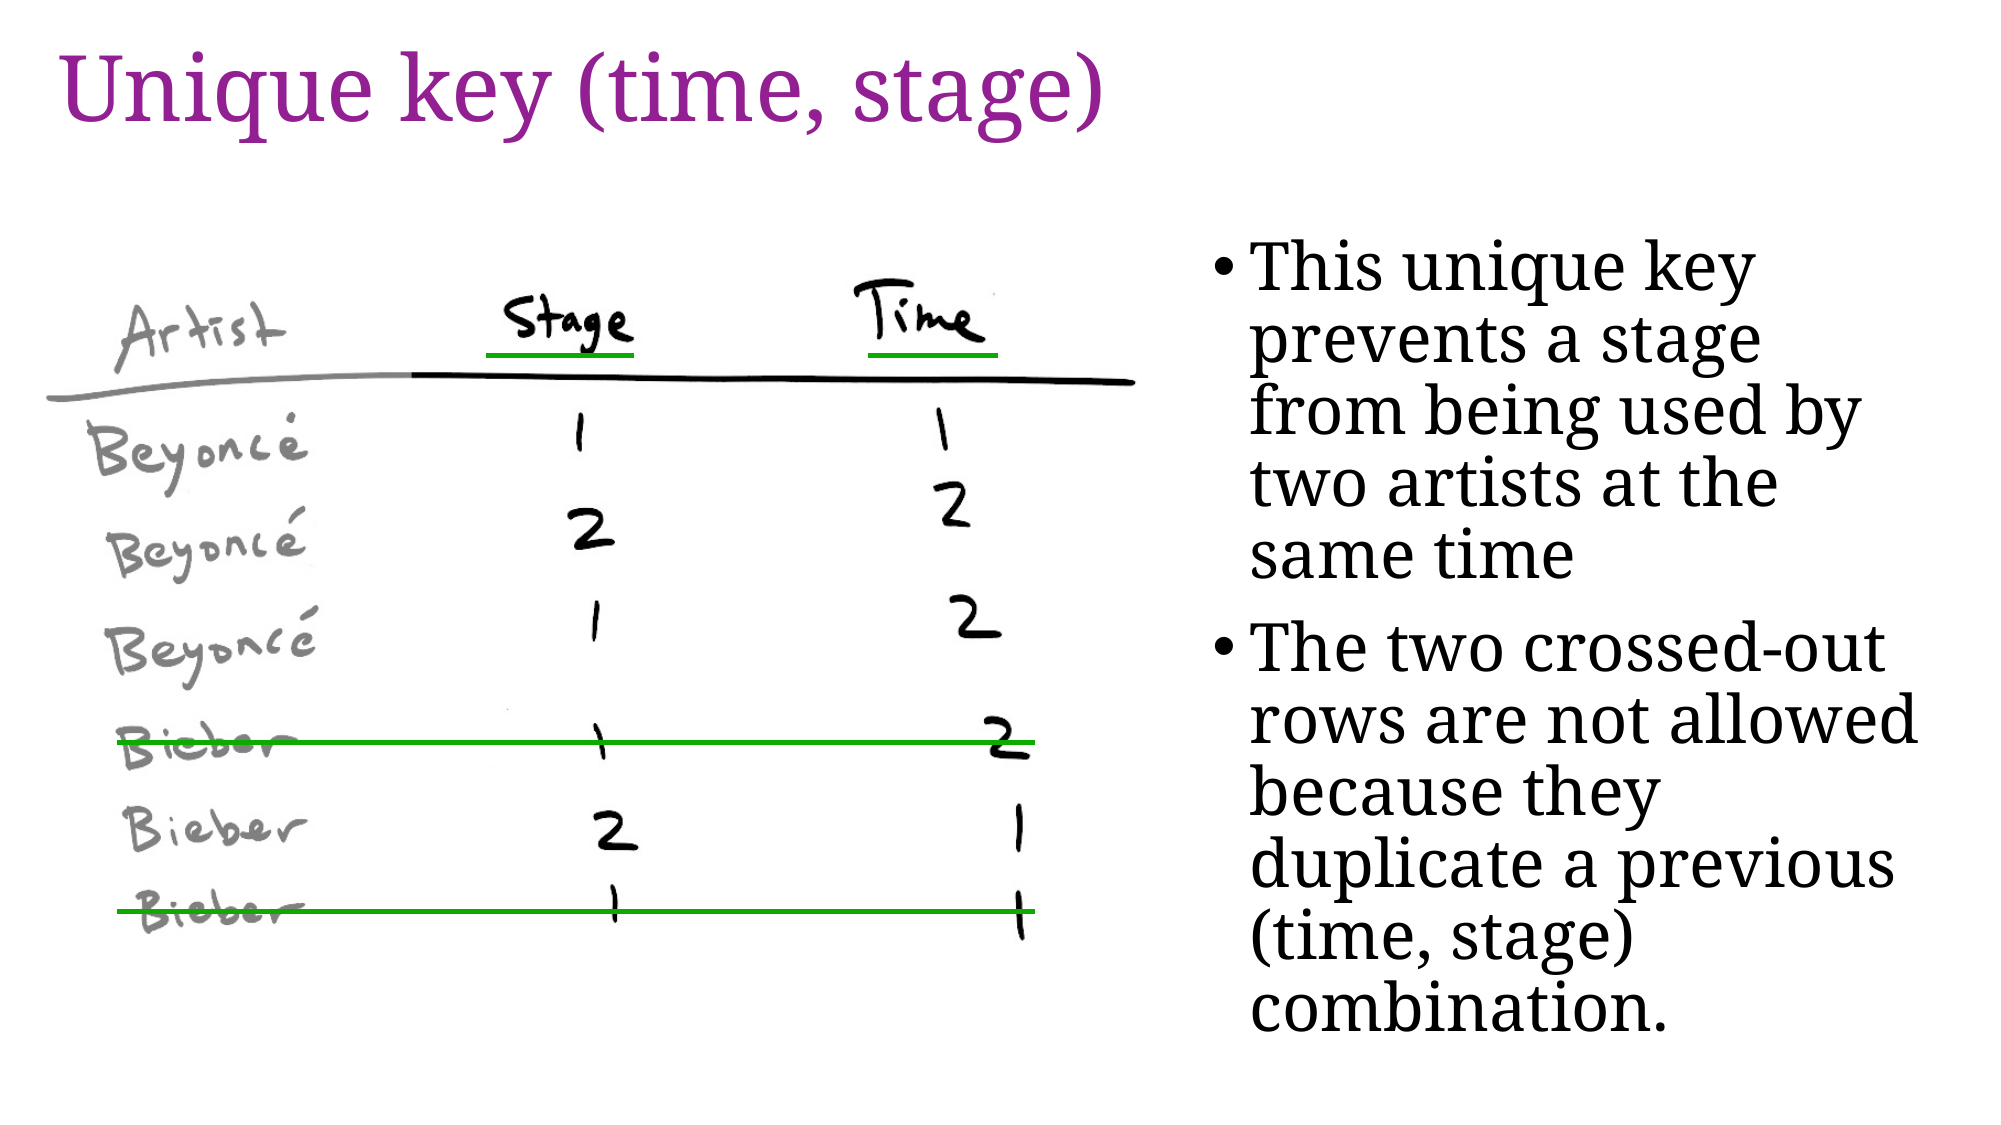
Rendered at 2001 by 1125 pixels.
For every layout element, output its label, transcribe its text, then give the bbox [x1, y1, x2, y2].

title Unique key (time, stage) [43, 25, 1953, 158]
list This unique key prevents a stage from being used by two artists at the same time The two crossed-out rows are not allowed because they duplicate a previous (time, stage) combination. [1197, 177, 1953, 1101]
text_box [42, 235, 413, 956]
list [43, 273, 1145, 956]
